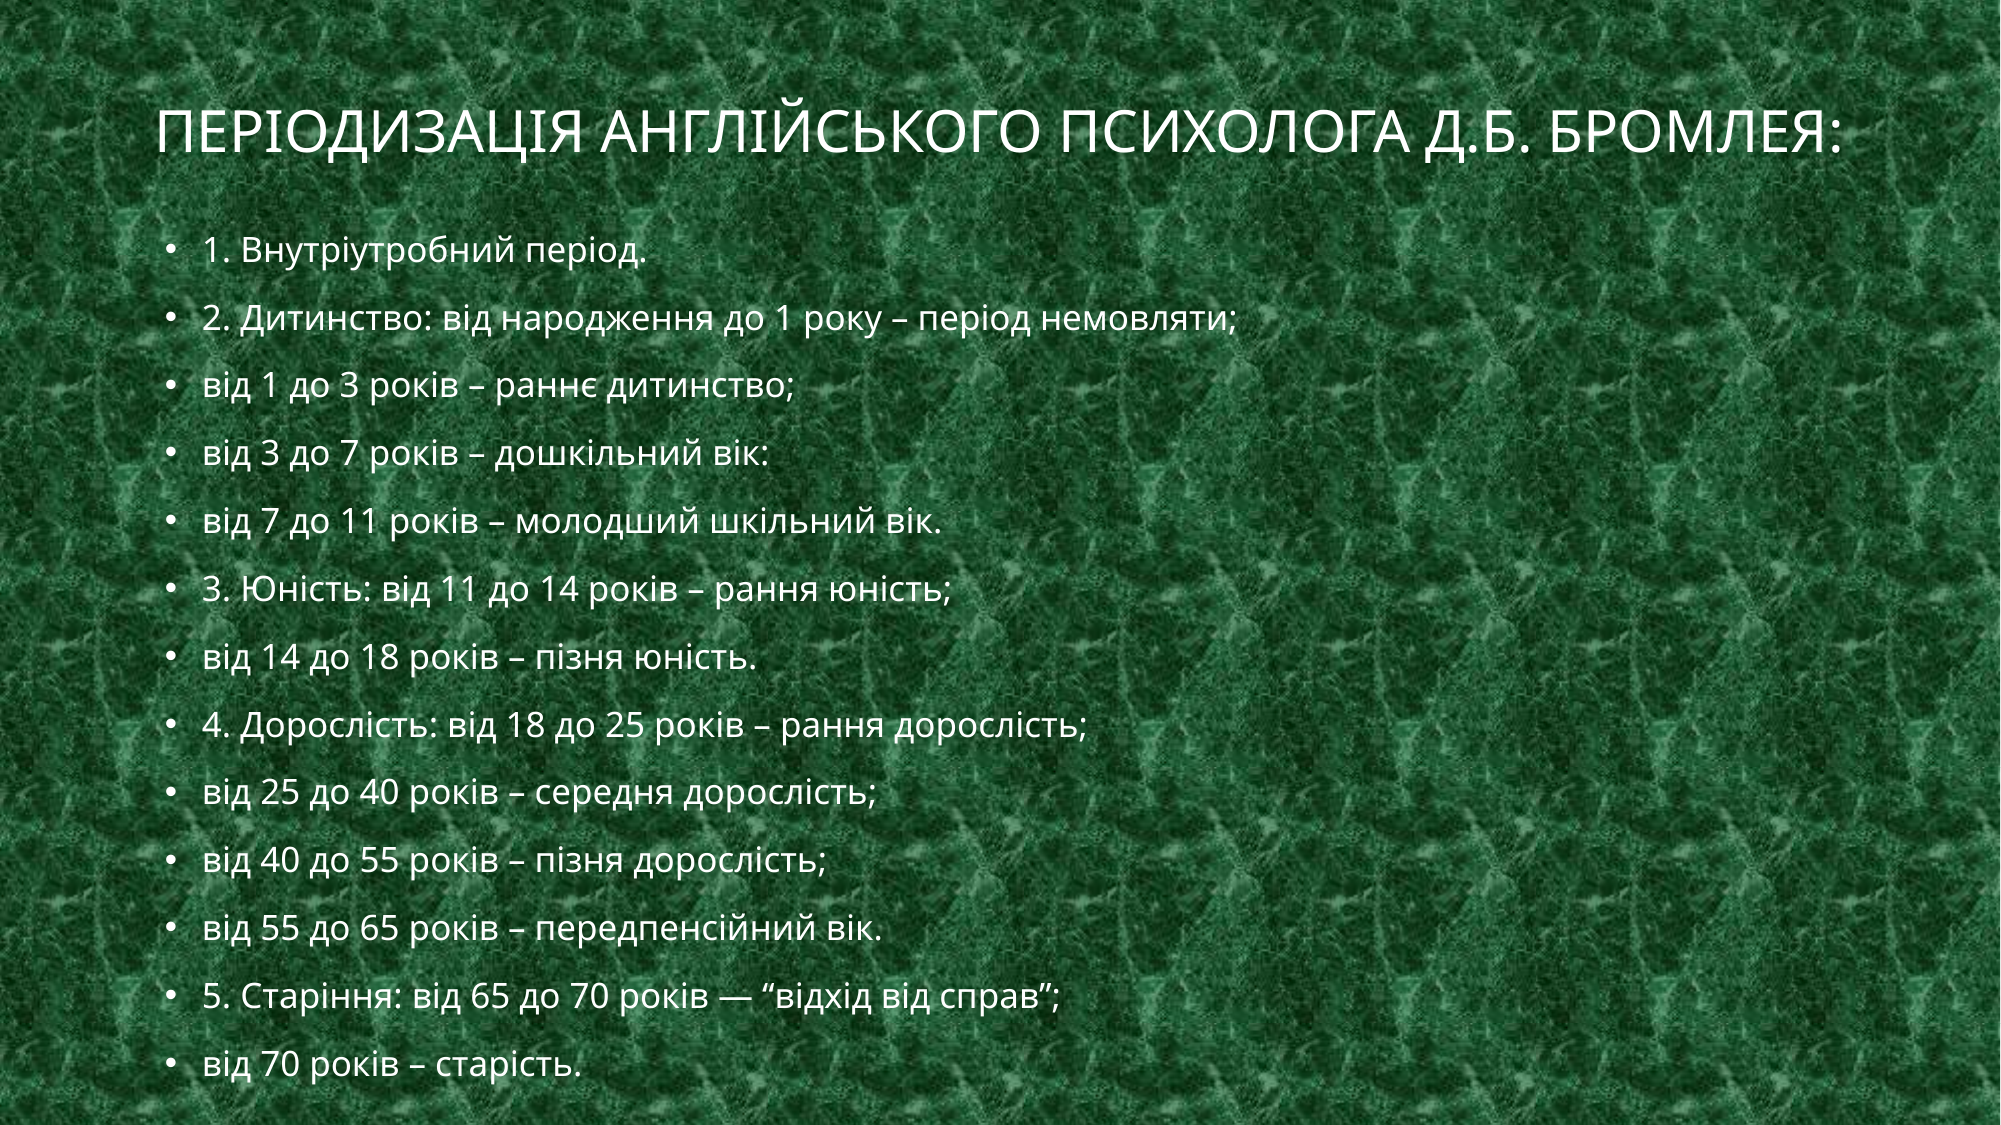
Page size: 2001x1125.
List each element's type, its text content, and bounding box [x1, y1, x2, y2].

list 1. Внутріутробний період. 2. Дитинство: від народження до 1 року – період немовляти; від 1 до 3 років – раннє дитинство; від 3 до 7 років – дошкільний вік: від 7 до 11 років – молодший шкільний вік. 3. Юність: від 11 до 14 років – рання юність; від 14 до 18 років – пізня юність. 4. Дорослість: від 18 до 25 років – рання дорослість; від 25 до 40 років – середня дорослість; від 40 до 55 років – пізня дорослість; від 55 до 65 років – передпенсійний вік. 5. Старіння: від 65 до 70 років — “відхід від справ”; від 70 років – старість. [149, 211, 1849, 1094]
picture [0, 0, 2001, 1125]
title періодизація англійського психолога Д.Б. Бромлея: [74, 38, 1925, 230]
